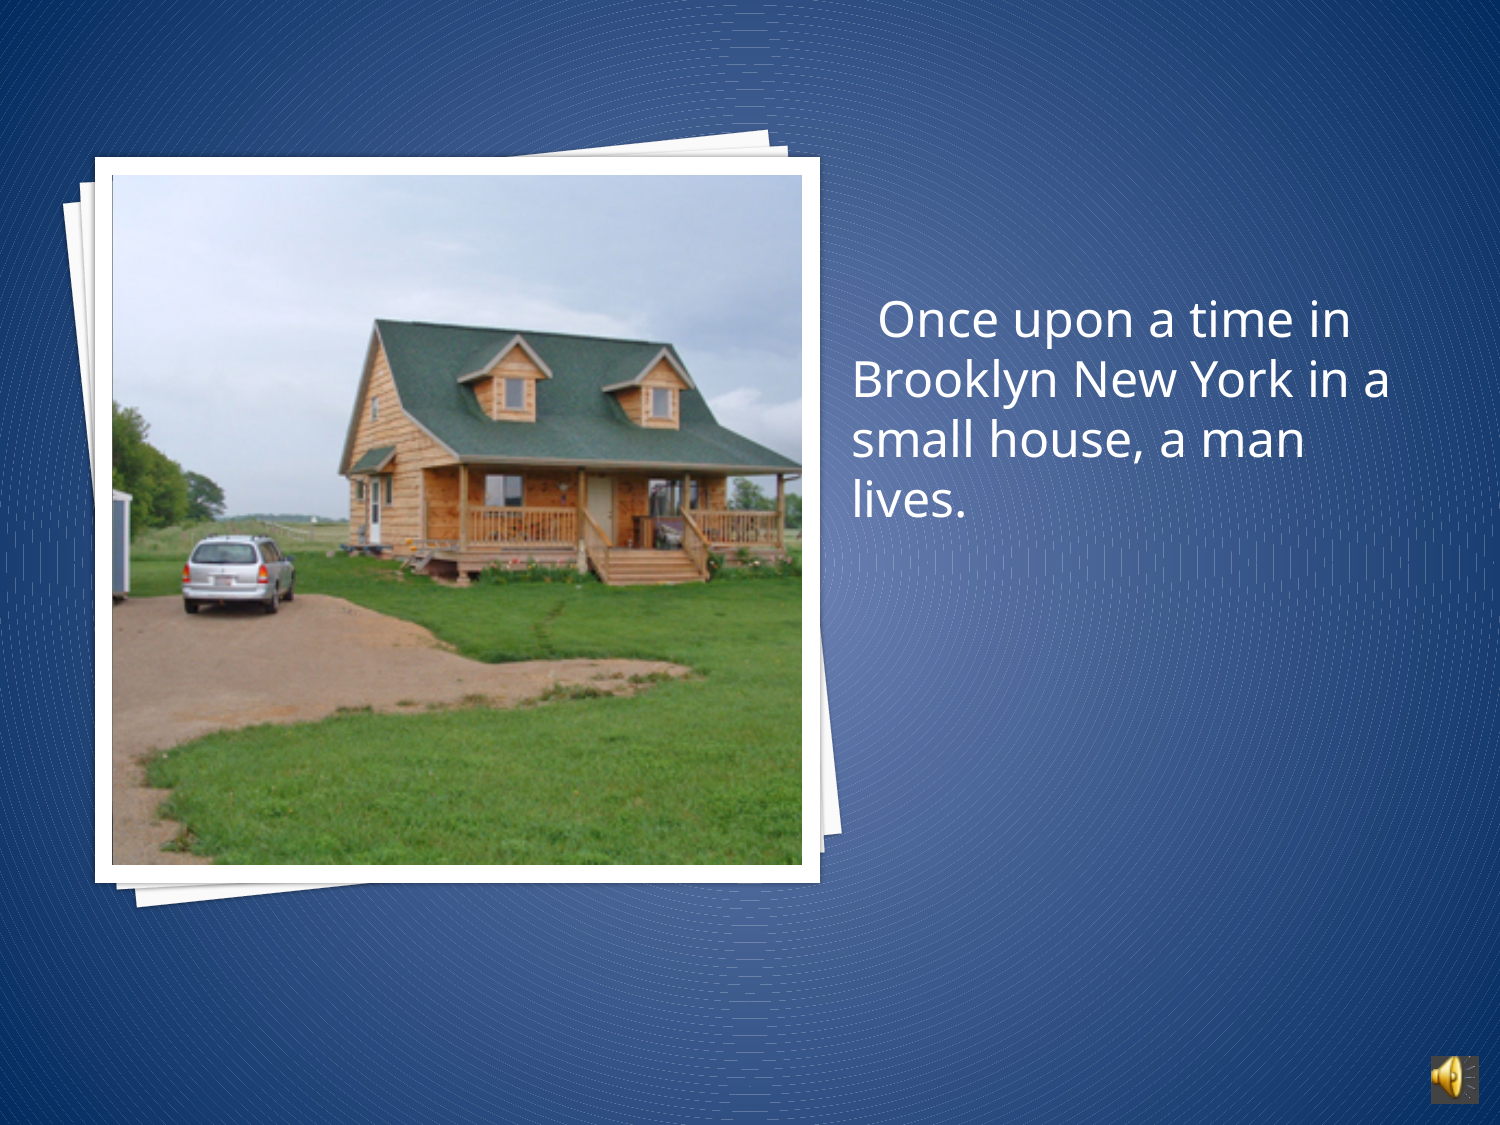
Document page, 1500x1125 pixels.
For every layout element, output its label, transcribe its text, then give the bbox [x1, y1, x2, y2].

picture [111, 174, 803, 866]
list Once upon a time in Brooklyn New York in a small house, a man lives. [837, 287, 1425, 738]
picture [1429, 1054, 1481, 1106]
